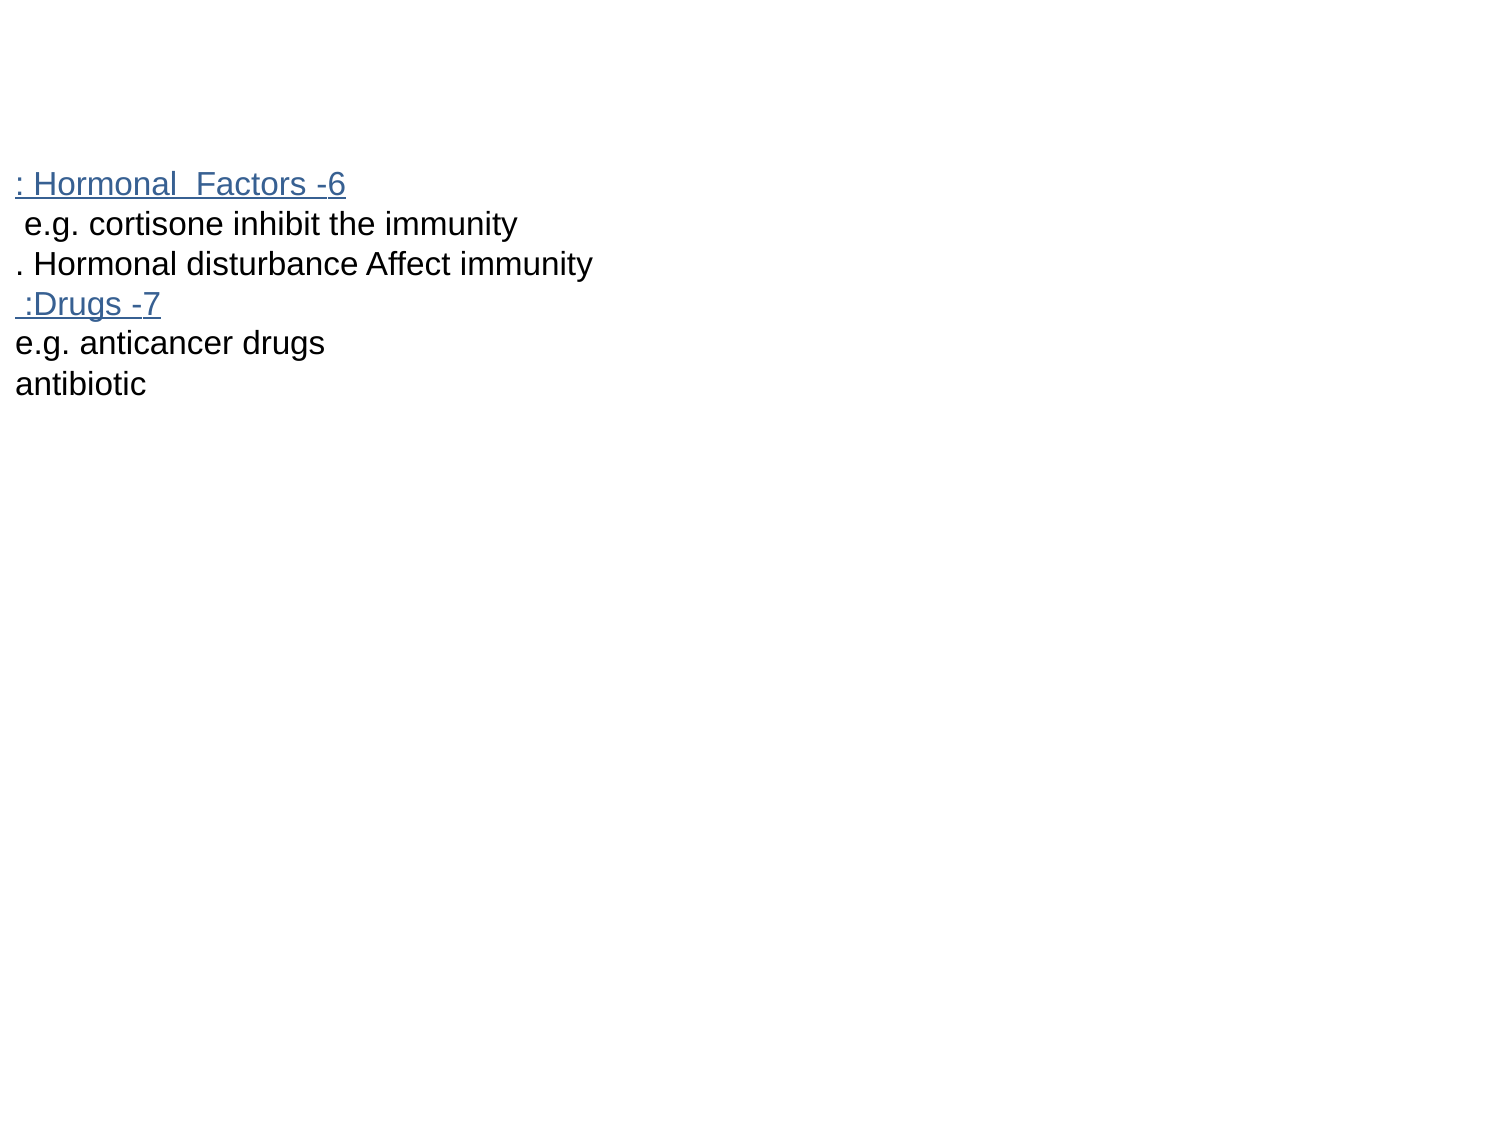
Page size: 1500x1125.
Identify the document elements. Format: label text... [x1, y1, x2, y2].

text_box 6- Hormonal Factors : e.g. cortisone inhibit the immunity Hormonal disturbance Affect immunity . 7- Drugs: e.g. anticancer drugs antibiotic [0, 154, 1500, 449]
